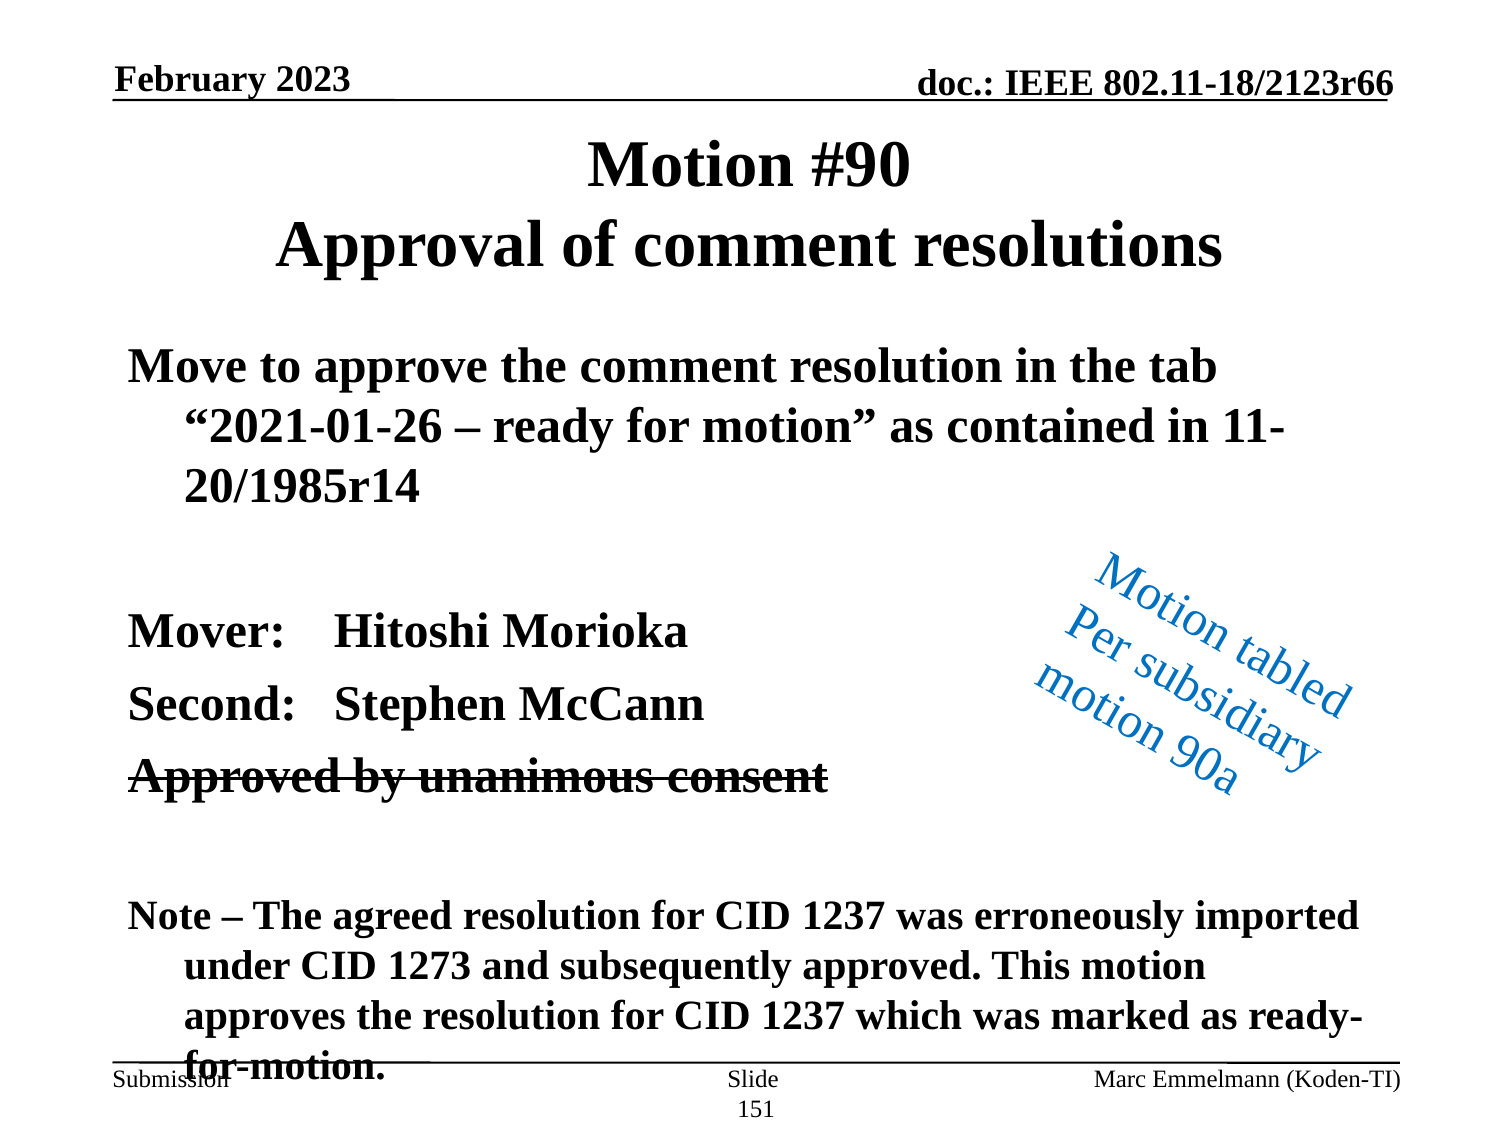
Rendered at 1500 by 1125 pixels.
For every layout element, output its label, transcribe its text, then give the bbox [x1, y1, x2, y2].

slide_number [114, 54, 423, 100]
text_box Motion tabled Per subsidiary motion 90a [1012, 522, 1438, 880]
footer Marc Emmelmann (Koden-TI) [878, 1061, 1402, 1093]
list Move to approve the comment resolution in the tab “2021-01-26 – ready for motion” as contained in 11-20/1985r14 Mover: Hitoshi Morioka Second: Stephen McCann Approved by unanimous consent Note – The agreed resolution for CID 1237 was erroneously imported under CID 1273 and subsequently approved. This motion approves the resolution for CID 1237 which was marked as ready-for-motion. [112, 324, 1388, 1000]
slide_number Slide 151 [712, 1061, 800, 1123]
title Motion #90 Approval of comment resolutions [112, 112, 1388, 288]
